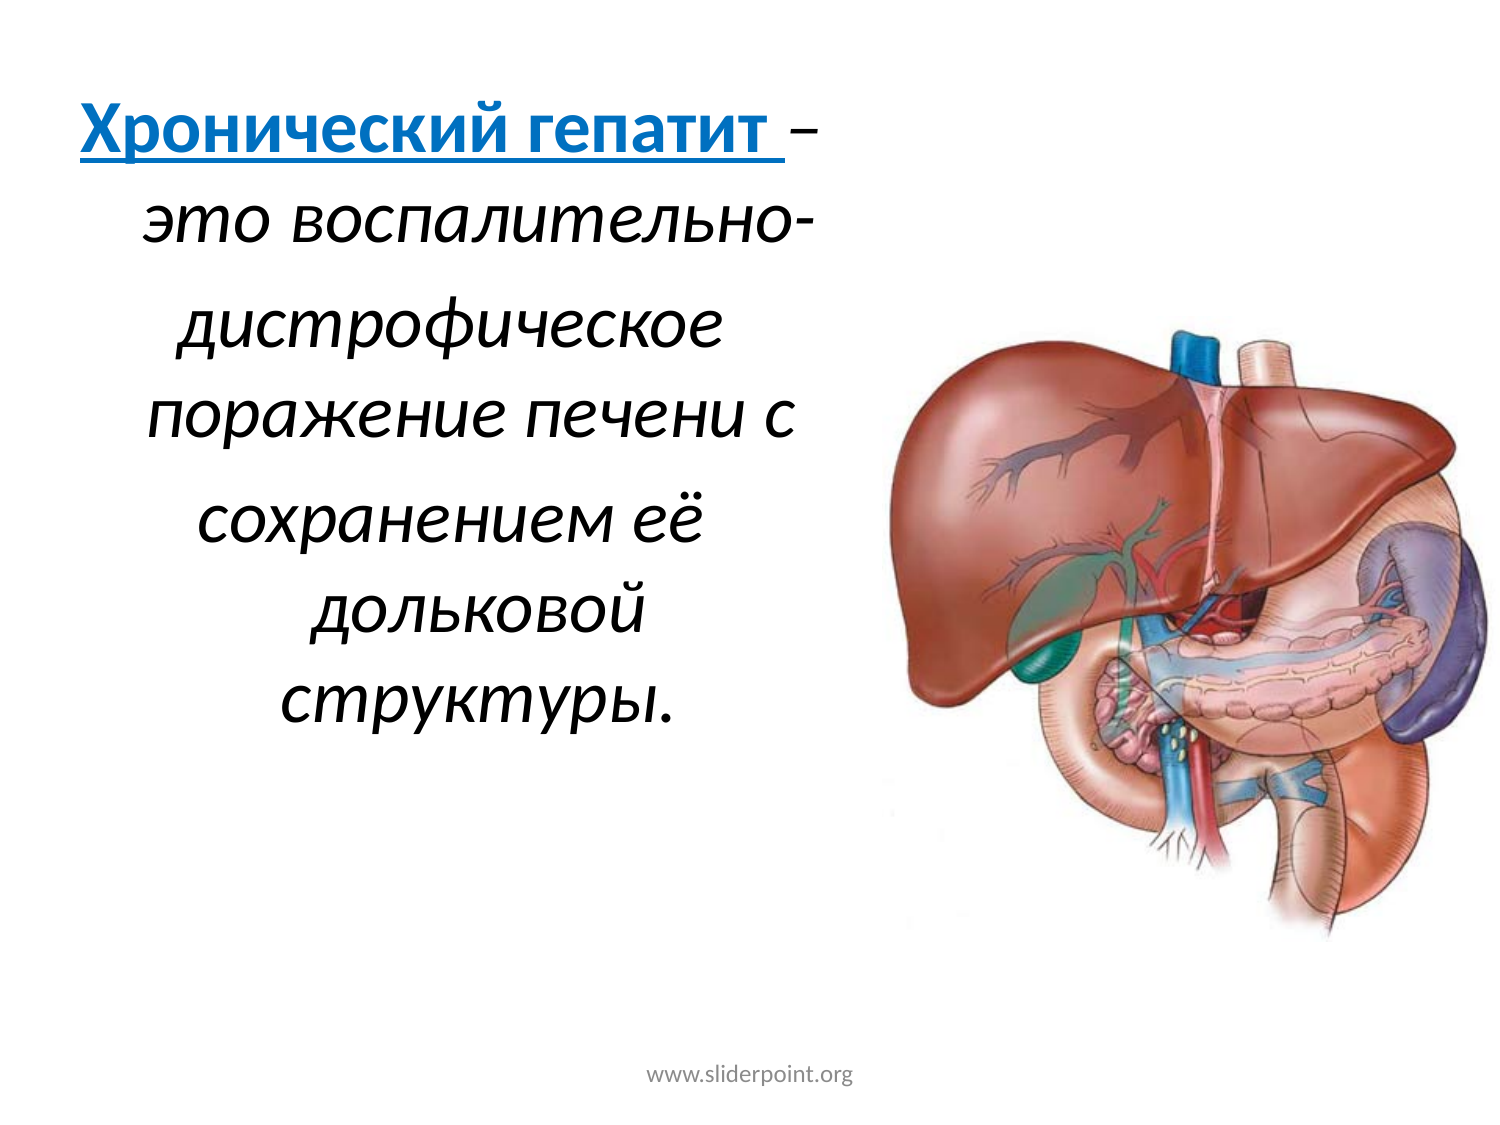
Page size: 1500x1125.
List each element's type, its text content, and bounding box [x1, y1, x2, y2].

footer www.sliderpoint.org [512, 1042, 988, 1103]
picture [882, 316, 1500, 942]
list Хронический гепатит – это воспалительно- дистрофическое поражение печени с сохранением её дольковой структуры. [34, 70, 868, 927]
